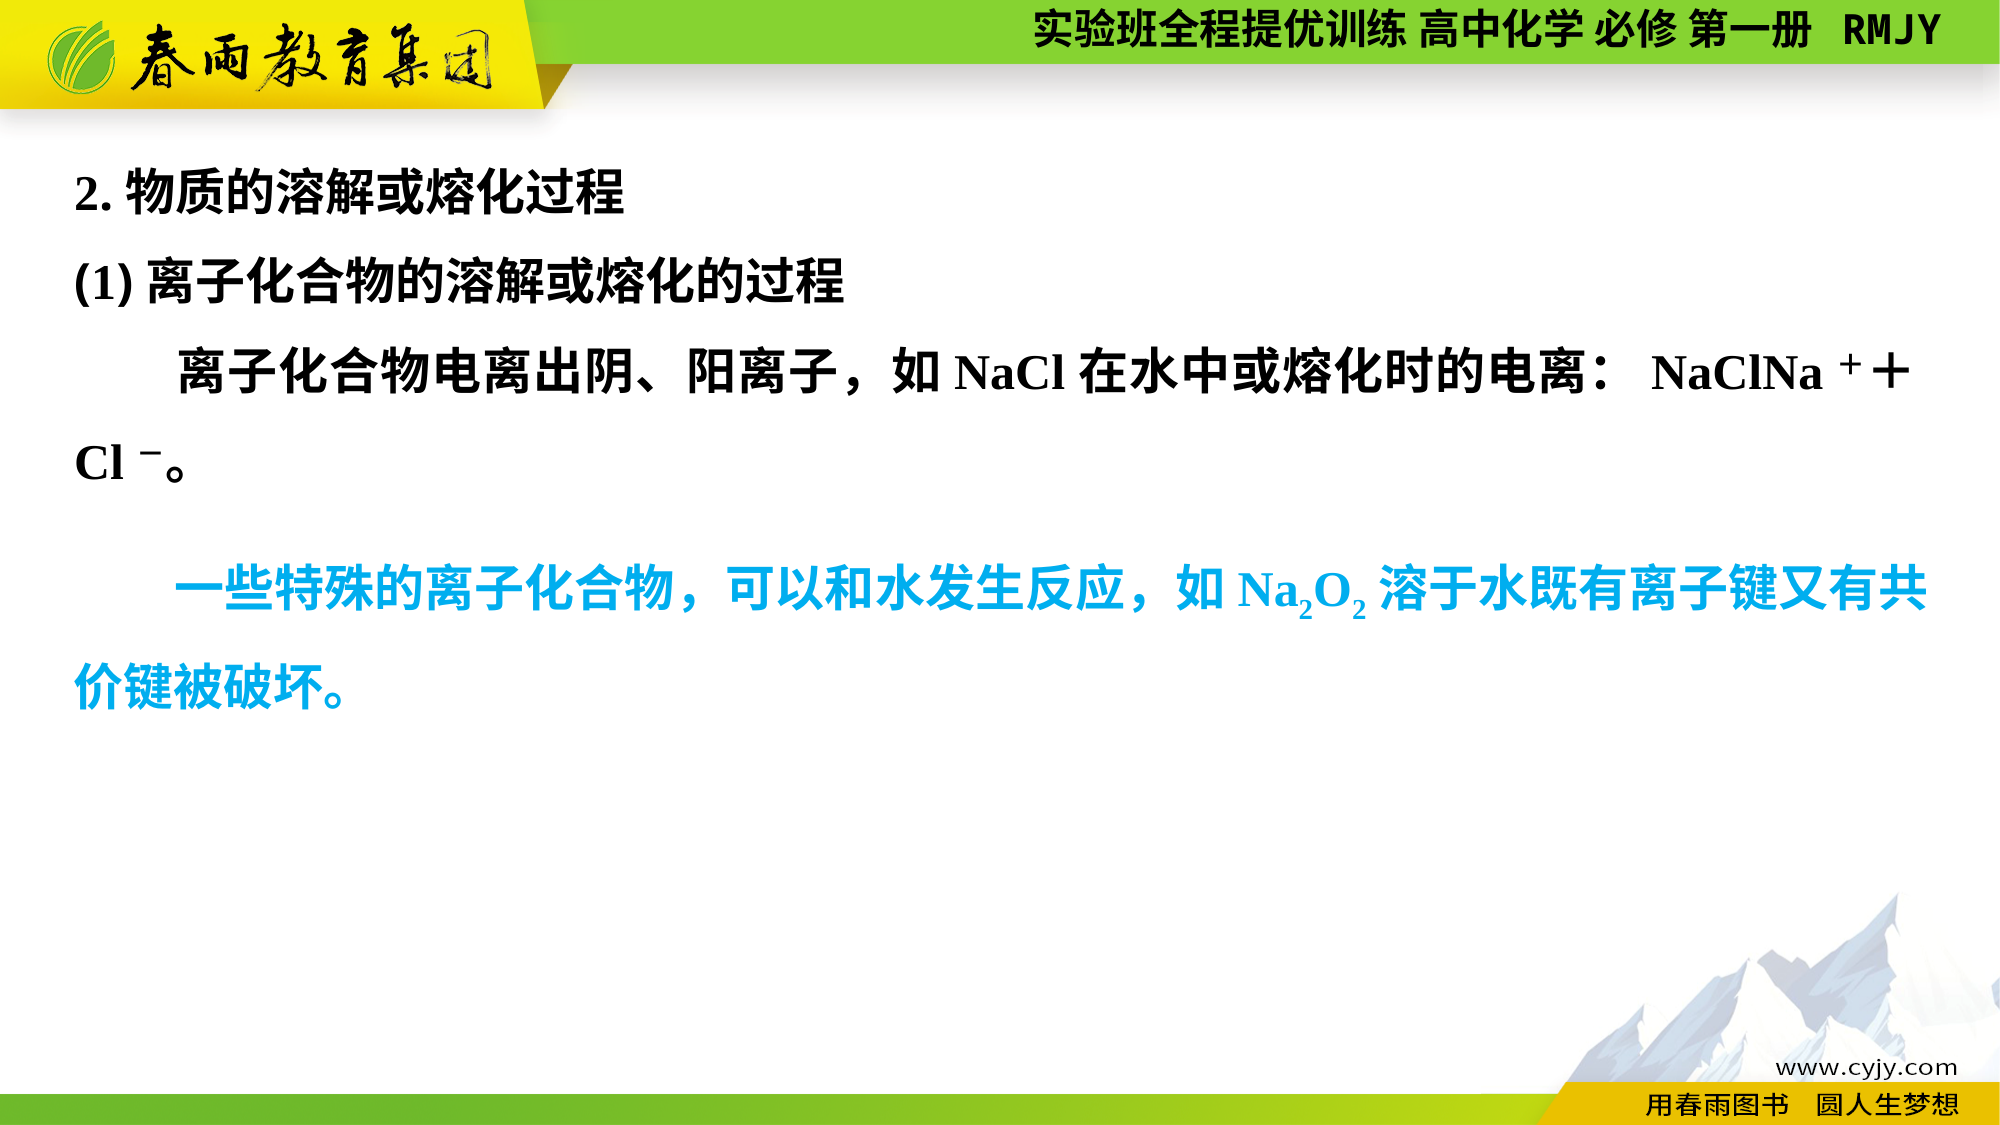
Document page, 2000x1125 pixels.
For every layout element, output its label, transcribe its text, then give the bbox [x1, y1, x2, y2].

text_box 一些特殊的离子化合物，可以和水发生反应，如Na2O2溶于水既有离子键又有共价键被破坏。 [59, 515, 1944, 723]
picture [0, 0, 2000, 1125]
